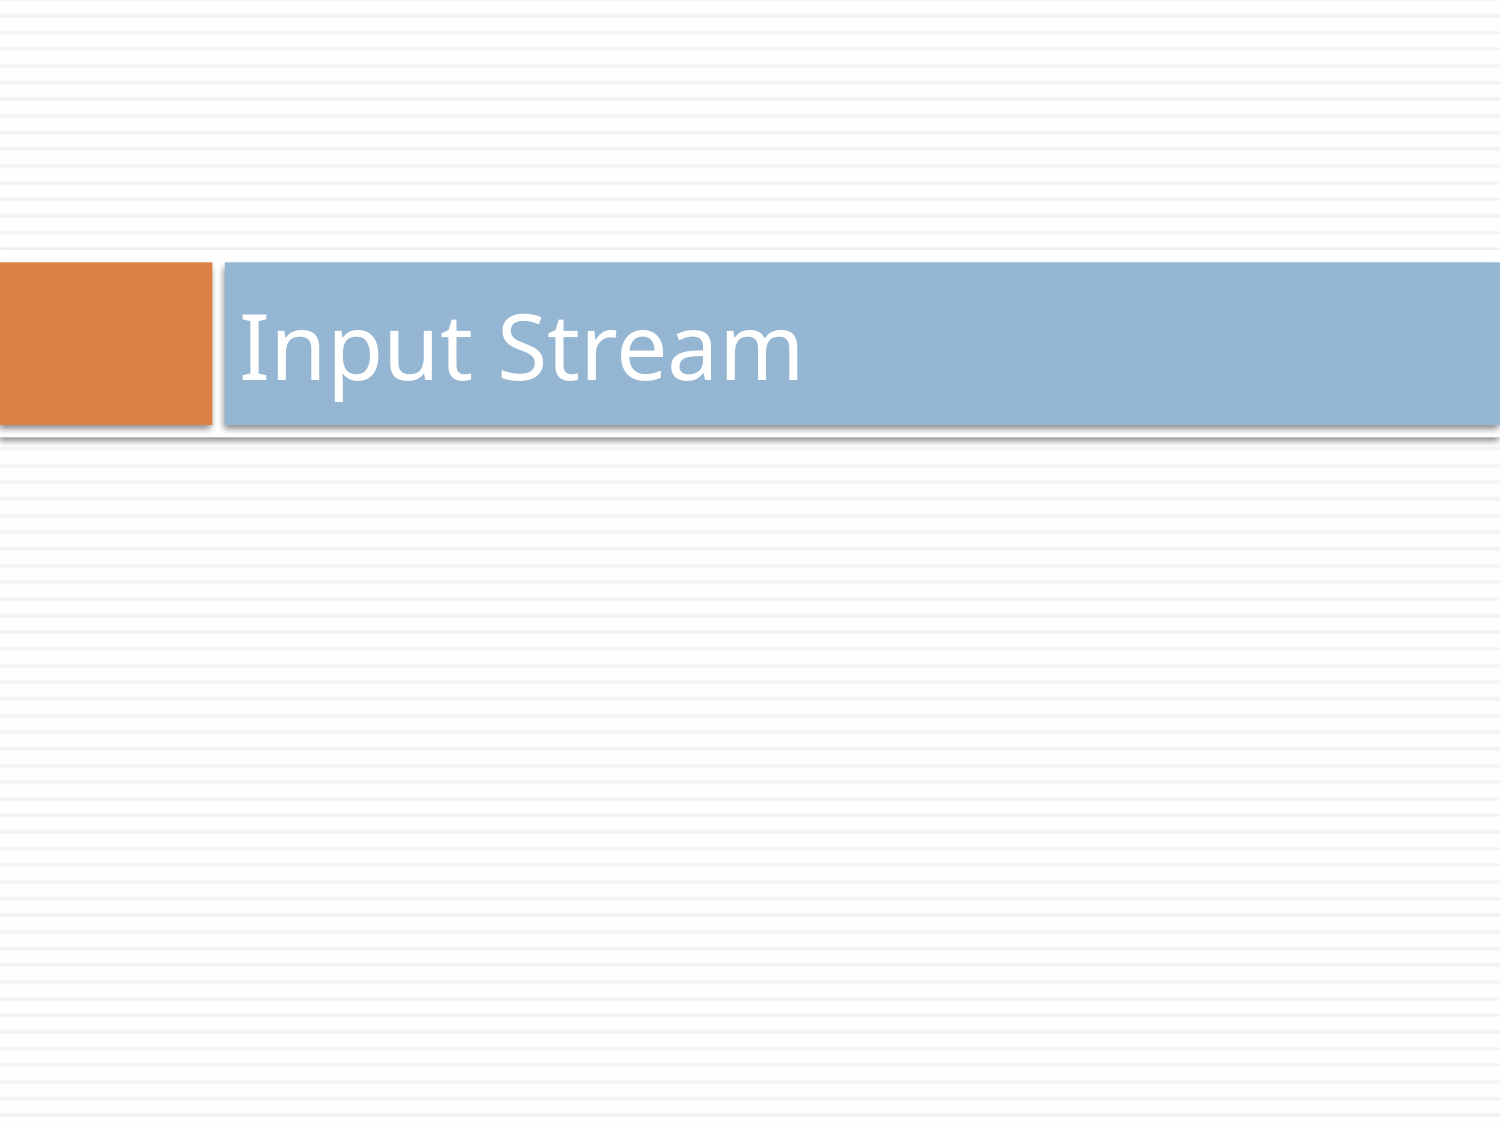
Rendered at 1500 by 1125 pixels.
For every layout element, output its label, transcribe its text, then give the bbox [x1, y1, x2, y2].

title Input Stream [225, 262, 1475, 425]
